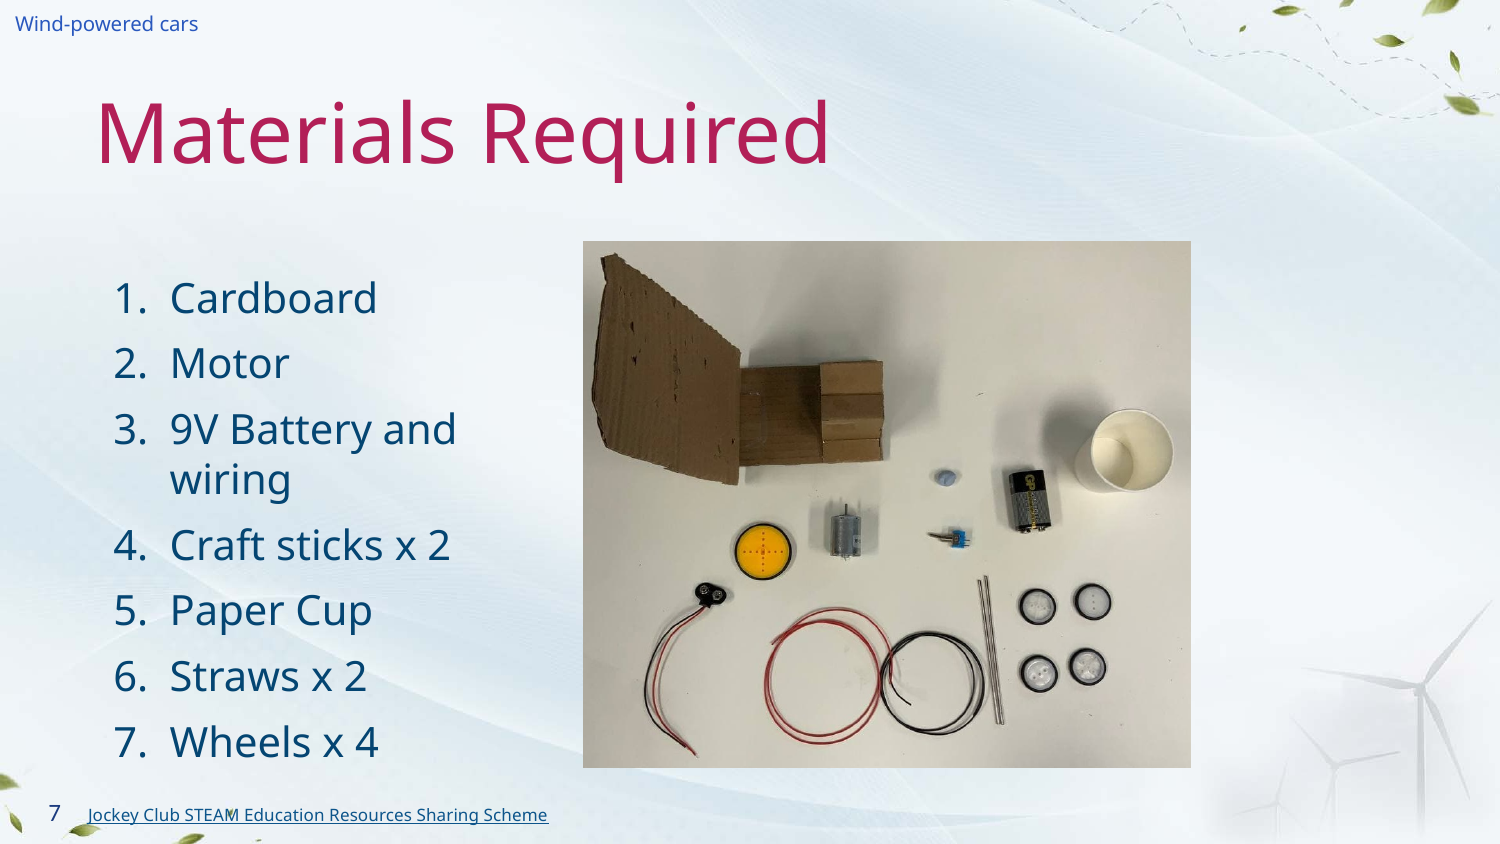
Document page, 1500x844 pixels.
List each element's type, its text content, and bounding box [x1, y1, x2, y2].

title Materials Required [83, 75, 1141, 238]
list Cardboard Motor 9V Battery and wiring Craft sticks x 2 Paper Cup Straws x 2 Wheels x 4 [83, 265, 577, 744]
picture [0, 0, 1500, 844]
